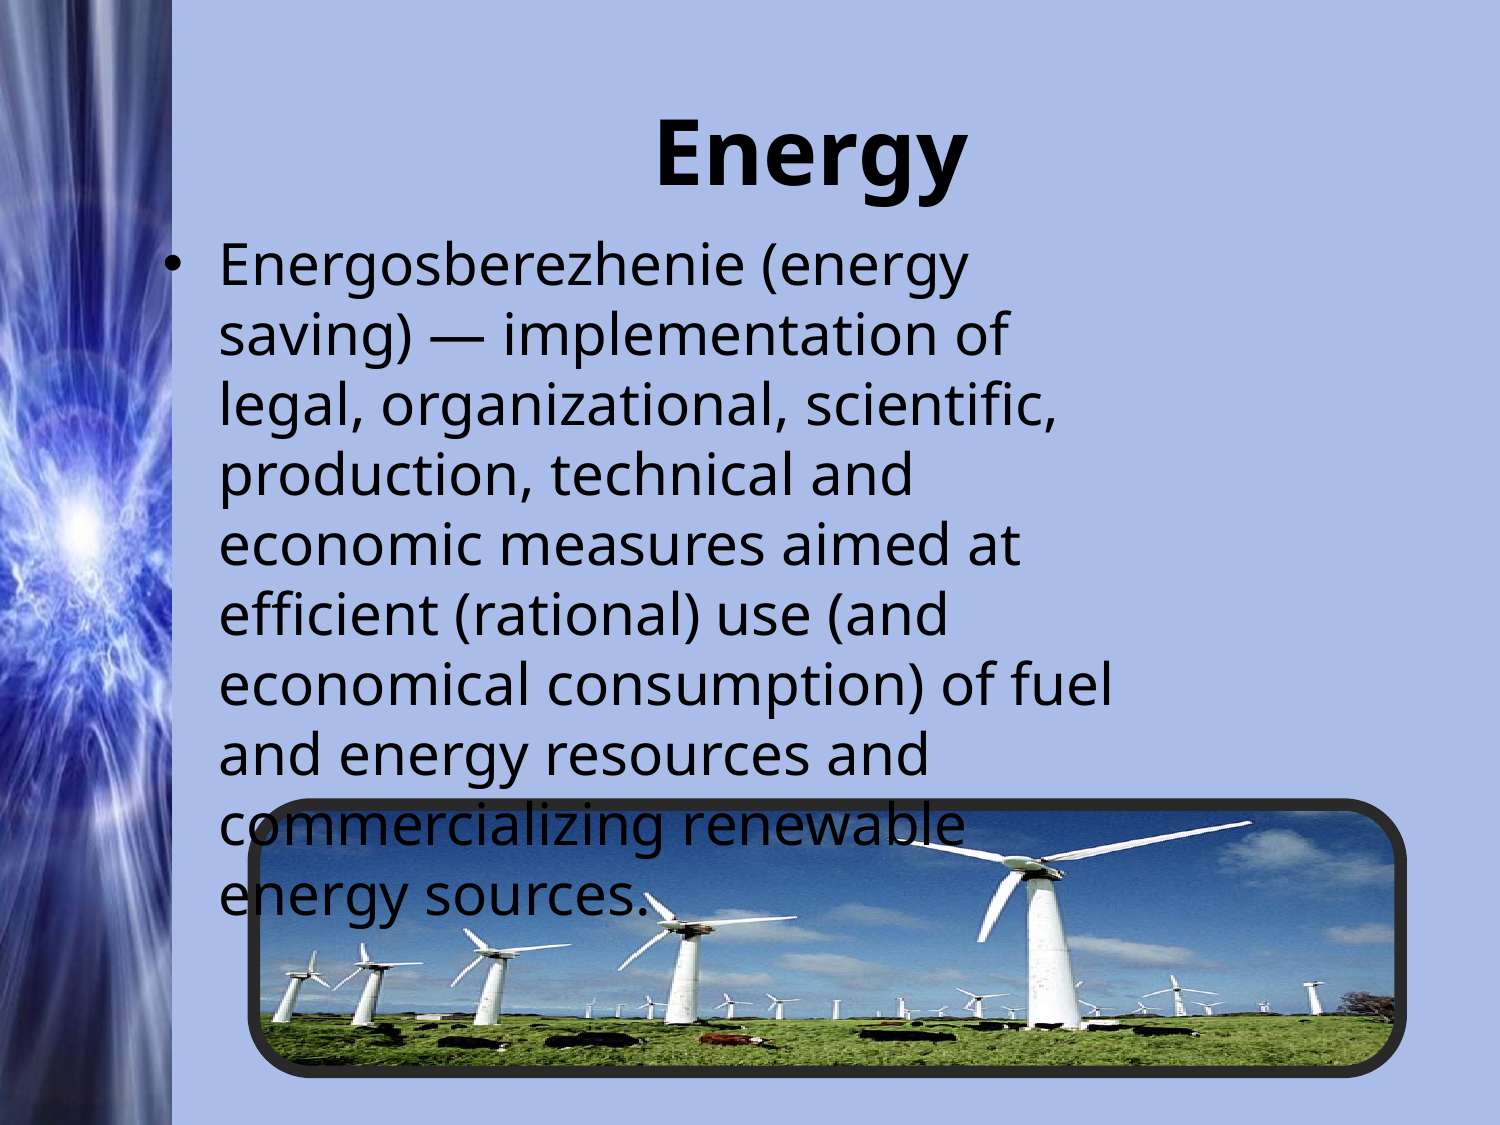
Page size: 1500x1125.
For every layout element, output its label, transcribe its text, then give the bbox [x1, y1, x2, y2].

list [253, 804, 1401, 1073]
title Energy [194, 54, 1427, 243]
picture [0, 0, 1500, 1125]
list Energosberezhenie (energy saving) — implementation of legal, organizational, scientific, production, technical and economic measures aimed at efficient (rational) use (and economical consumption) of fuel and energy resources and commercializing renewable energy sources. [147, 220, 1176, 1071]
